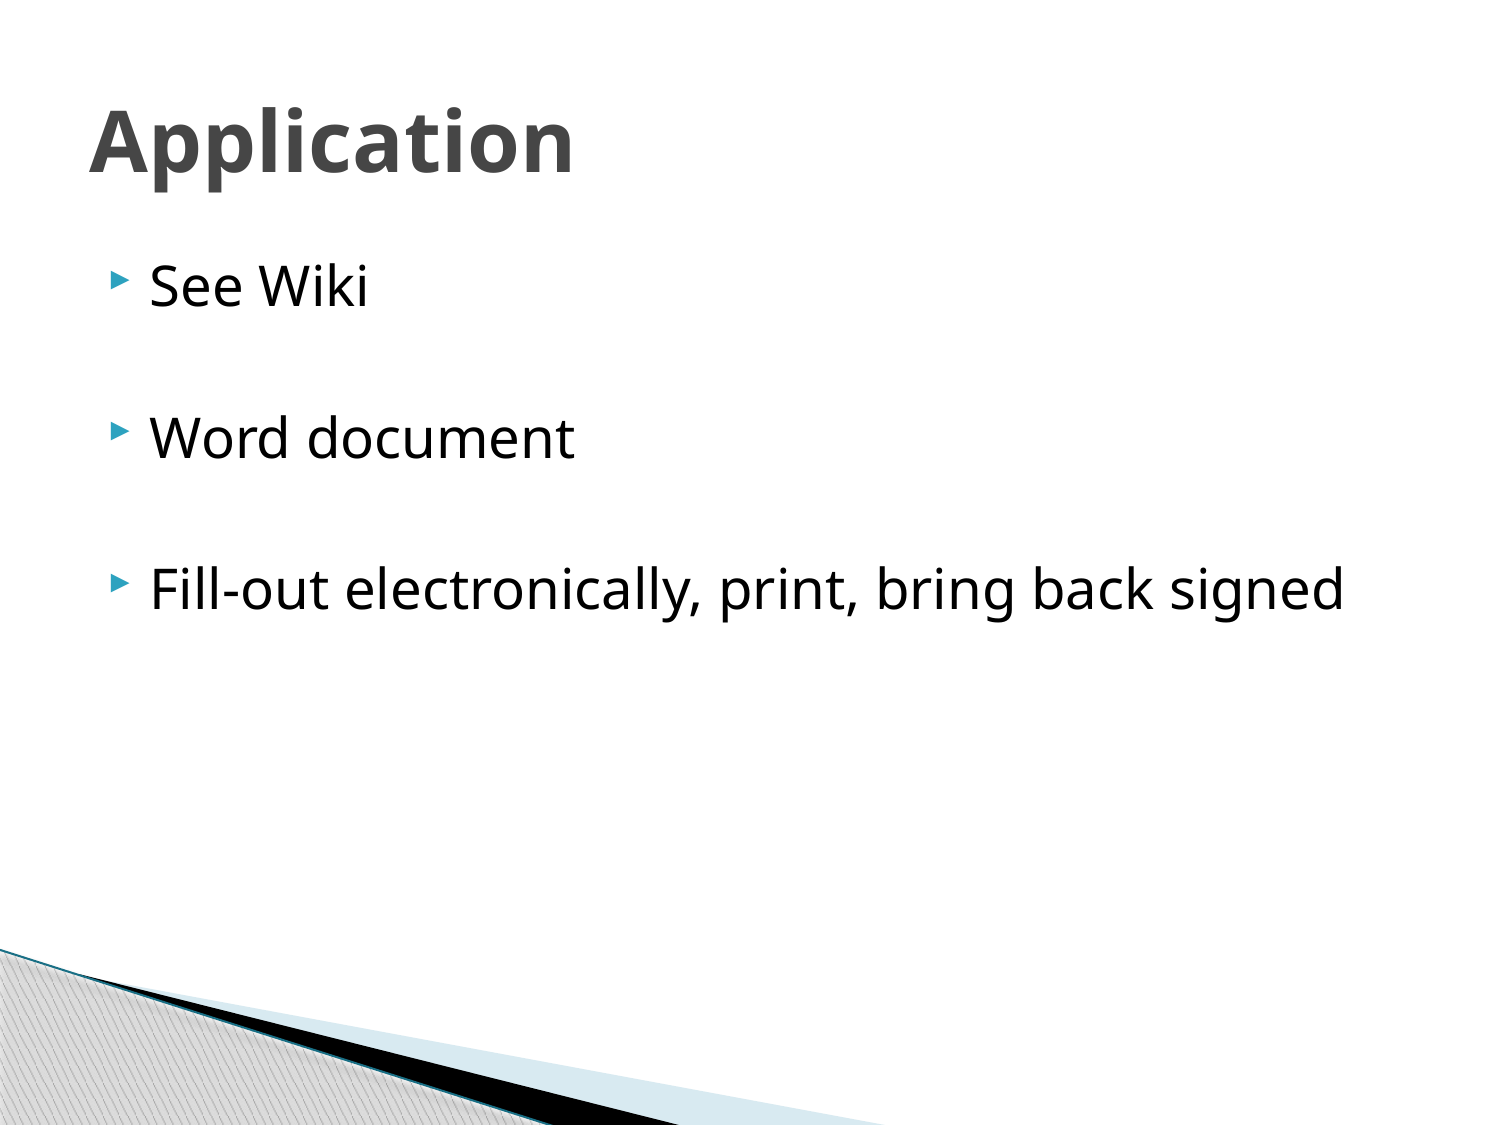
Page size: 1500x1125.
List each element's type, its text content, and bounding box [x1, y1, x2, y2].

title Application [75, 45, 1425, 233]
list See Wiki Word document Fill-out electronically, print, bring back signed [75, 243, 1425, 986]
